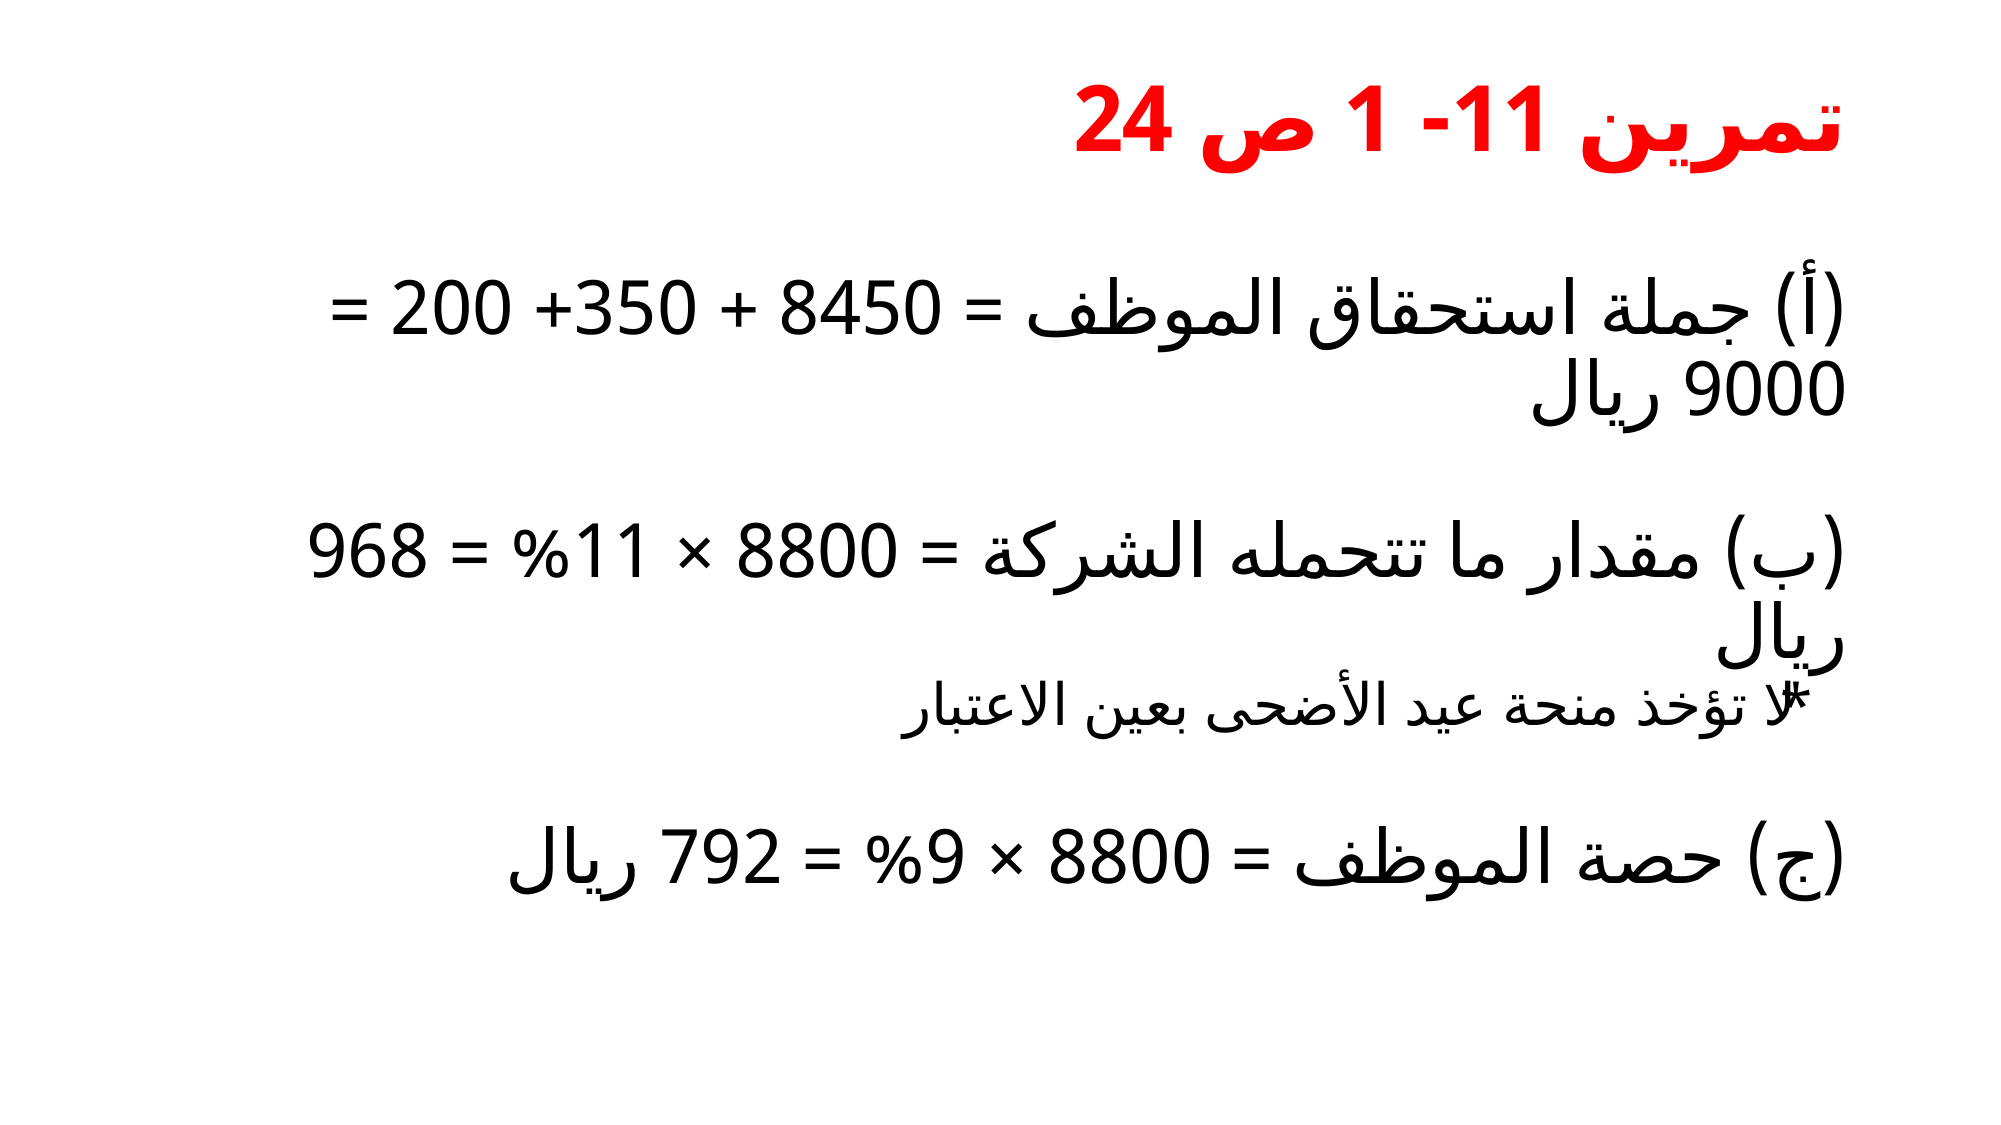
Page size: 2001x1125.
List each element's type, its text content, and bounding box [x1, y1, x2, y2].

title تمرين 11- 1 ص 24 (أ) جملة استحقاق الموظف = 8450 + 350+ 200 = 9000 ريال (ب) مقدار ما تتحمله الشركة = 8800 × 11% = 968 ريال * لا تؤخذ منحة عيد الأضحى بعين الاعتبار (ج) حصة الموظف = 8800 × 9% = 792 ريال [137, 59, 1863, 1022]
